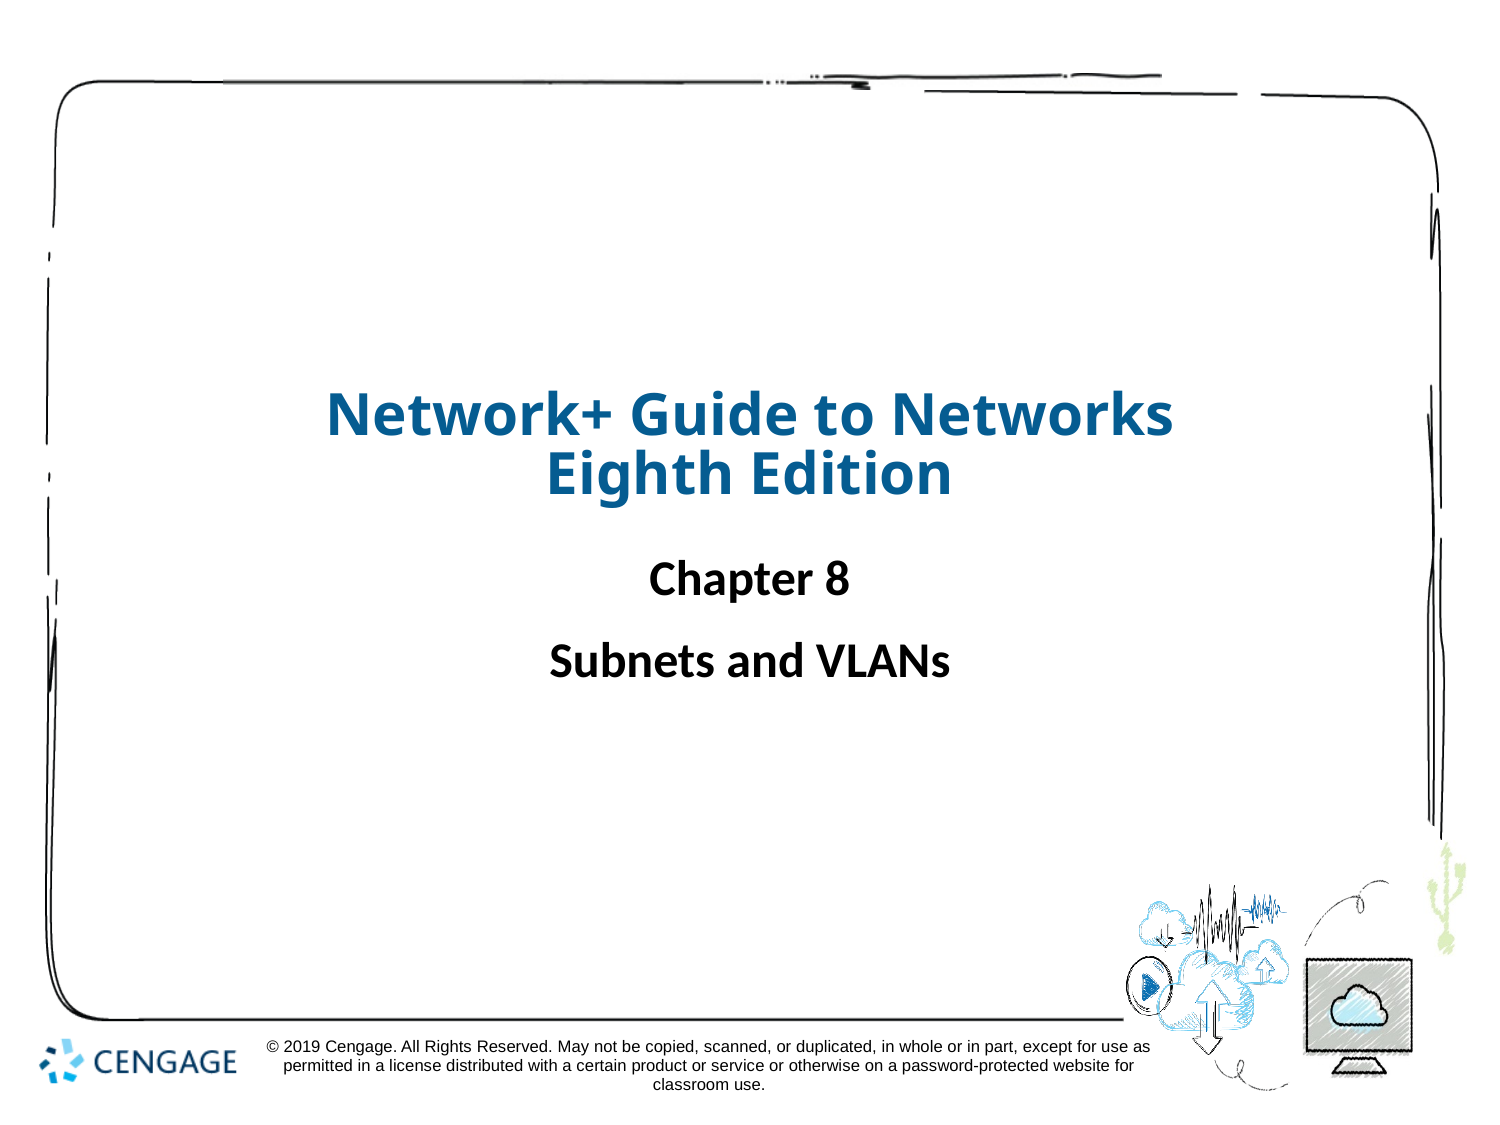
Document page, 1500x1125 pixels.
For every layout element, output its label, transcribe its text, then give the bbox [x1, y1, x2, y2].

title Network+ Guide to Networks Eighth Edition [114, 387, 1386, 507]
picture [1302, 863, 1413, 1079]
picture [19, 41, 1475, 1118]
subtitle Chapter 8 Subnets and V LANs [114, 549, 1386, 691]
list © 2019 Cengage. All Rights Reserved. May not be copied, scanned, or duplicated, in whole or in part, except for use as permitted in a license distributed with a certain product or service or otherwise on a password-protected website for classroom use. [243, 1037, 1175, 1096]
